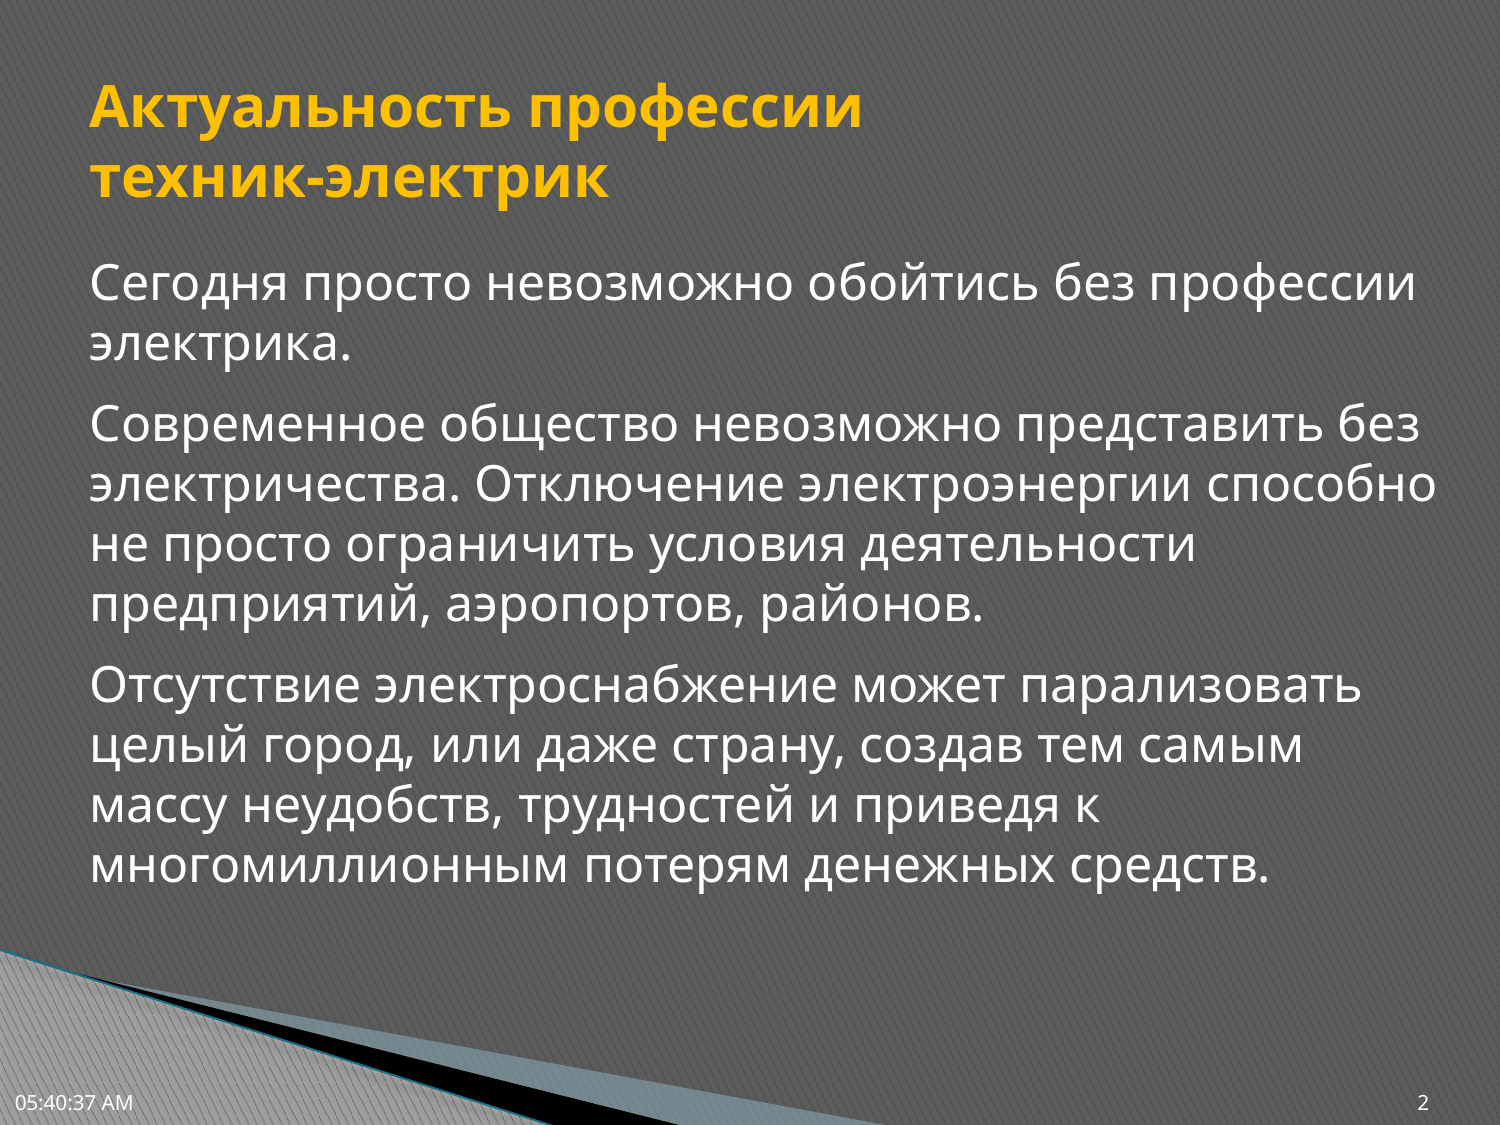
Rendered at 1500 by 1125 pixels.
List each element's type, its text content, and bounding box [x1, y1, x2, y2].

title Актуальность профессии техник-электрик [75, 45, 1425, 233]
footer 2 [1346, 1065, 1500, 1125]
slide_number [0, 1065, 315, 1125]
list Сегодня просто невозможно обойтись без профессии электрика. Современное общество невозможно представить без электричества. Отключение электроэнергии способно не просто ограничить условия деятельности предприятий, аэропортов, районов. Отсутствие электроснабжение может парализовать целый город, или даже страну, создав тем самым массу неудобств, трудностей и приведя к многомиллионным потерям денежных средств. [75, 243, 1459, 986]
